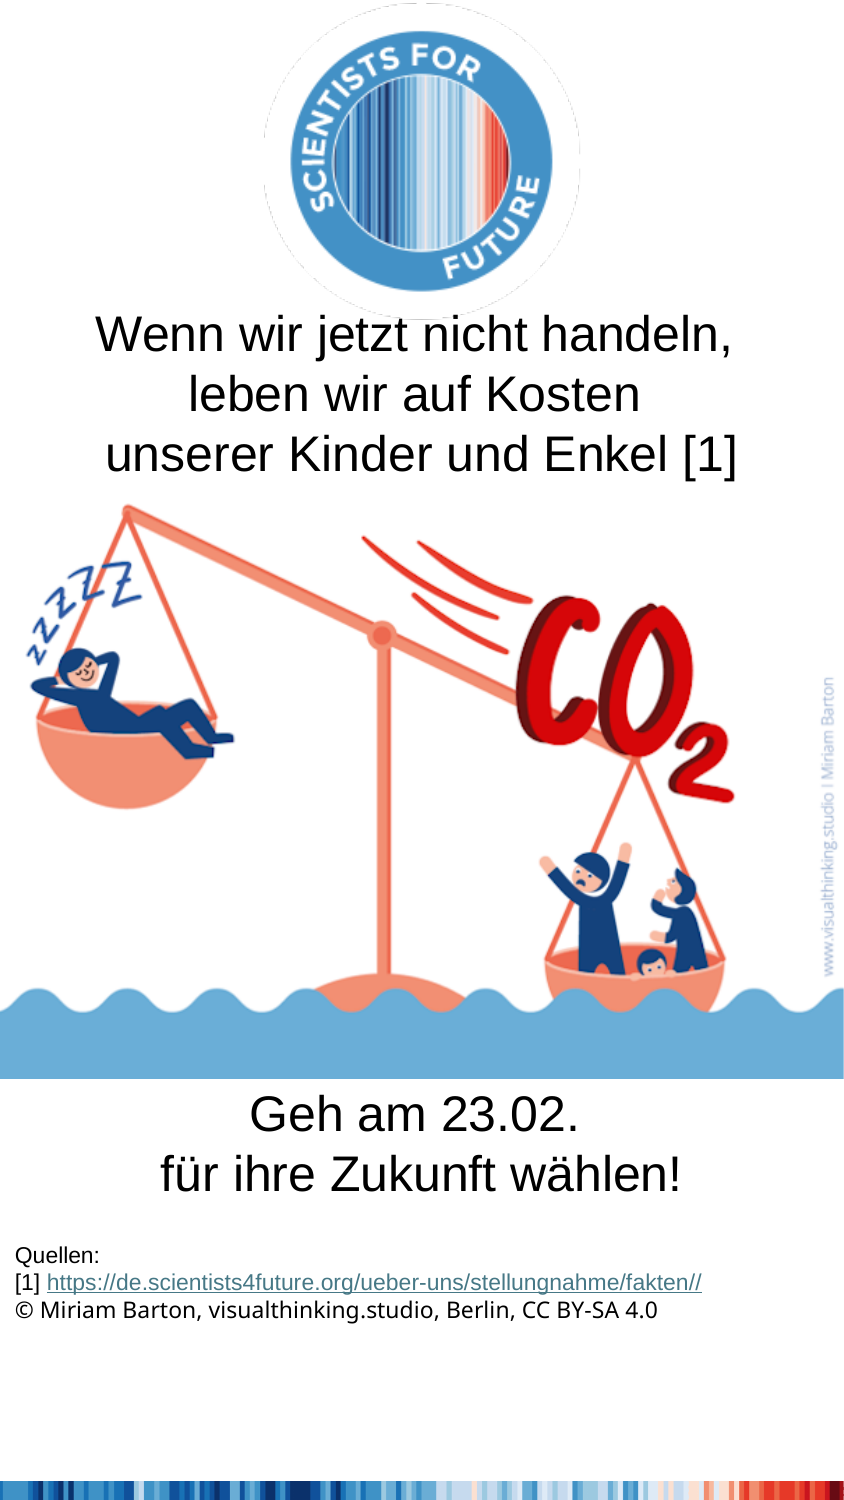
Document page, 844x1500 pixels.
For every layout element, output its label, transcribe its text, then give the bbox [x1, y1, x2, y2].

picture [263, 2, 581, 293]
picture [0, 486, 844, 1079]
text_box Wenn wir jetzt nicht handeln, leben wir auf Kosten unserer Kinder und Enkel [1] Geh am 23.02. für ihre Zukunft wählen! [80, 293, 763, 486]
picture [0, 1481, 844, 1500]
text_box Wenn wir jetzt nicht handeln, leben wir auf Kosten unserer Kinder und Enkel [1] Geh am 23.02. für ihre Zukunft wählen! [80, 1079, 763, 1209]
text_box Quellen: [1] https://de.scientists4future.org/ueber-uns/stellungnahme/fakten// © Miriam Barton, visualthinking.studio, Berlin, CC BY-SA 4.0 [0, 1233, 844, 1331]
